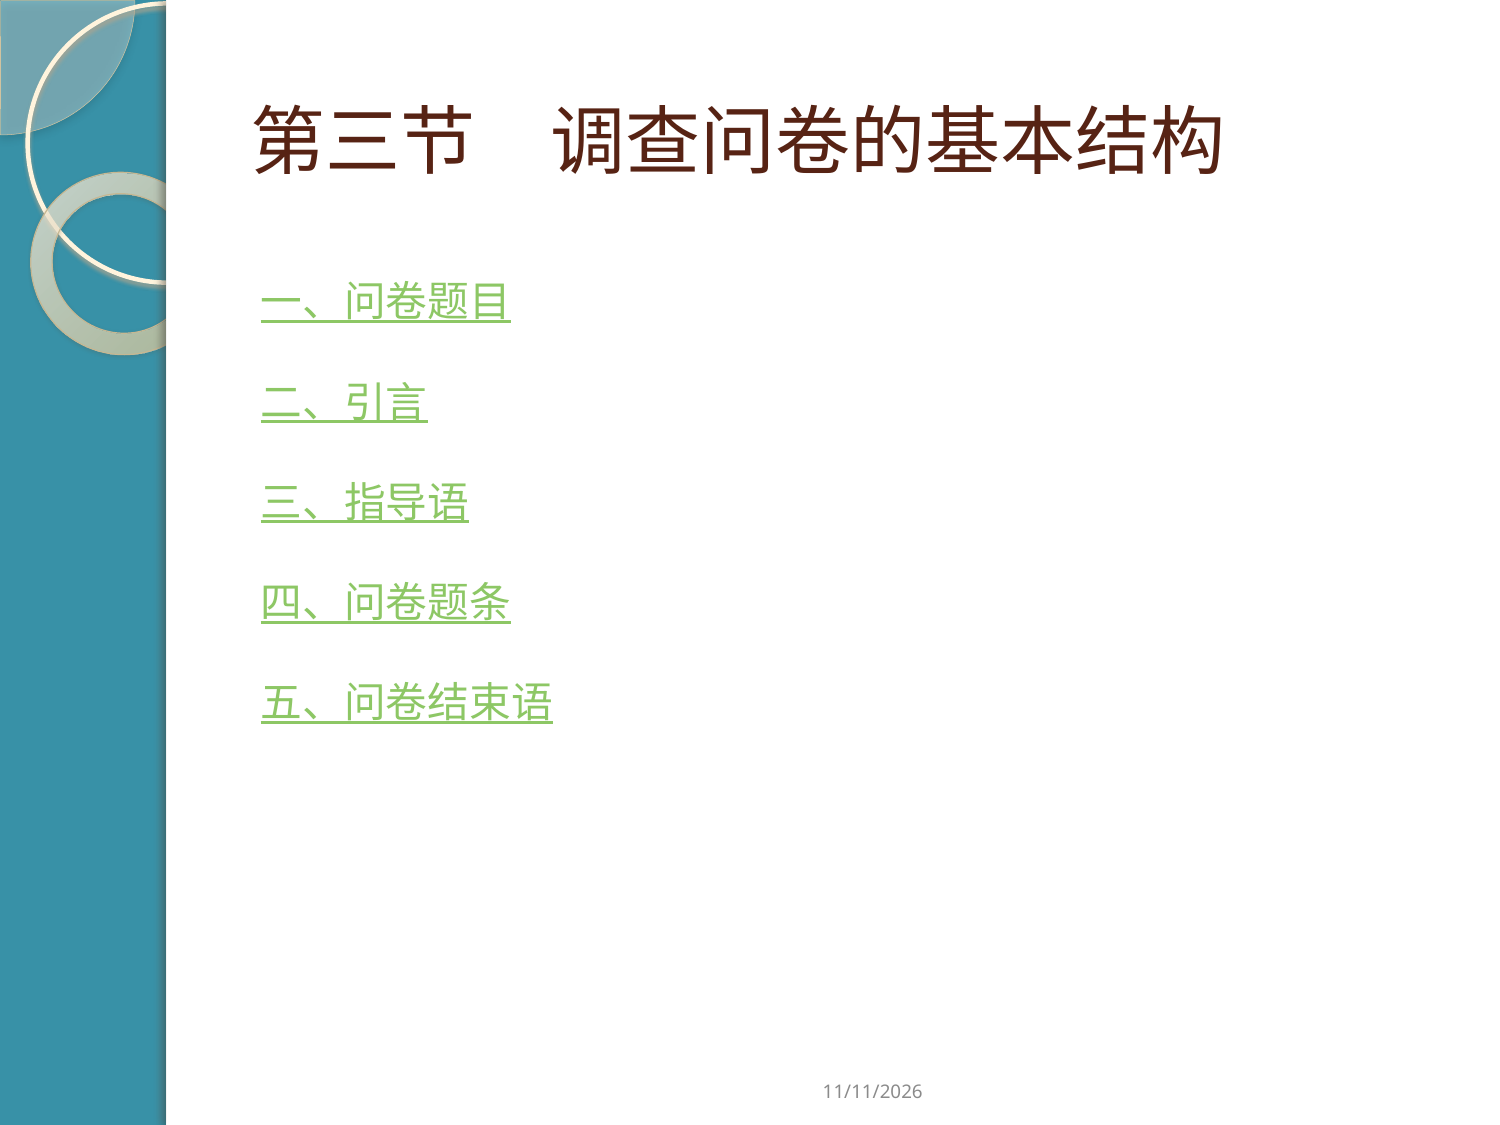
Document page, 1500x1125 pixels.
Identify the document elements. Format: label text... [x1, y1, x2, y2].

title 第三节 调查问卷的基本结构 [235, 86, 1466, 233]
list 一、问卷题目 二、引言 三、指导语 四、问卷题条 五、问卷结束语 [235, 237, 1466, 1025]
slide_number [587, 1034, 938, 1113]
